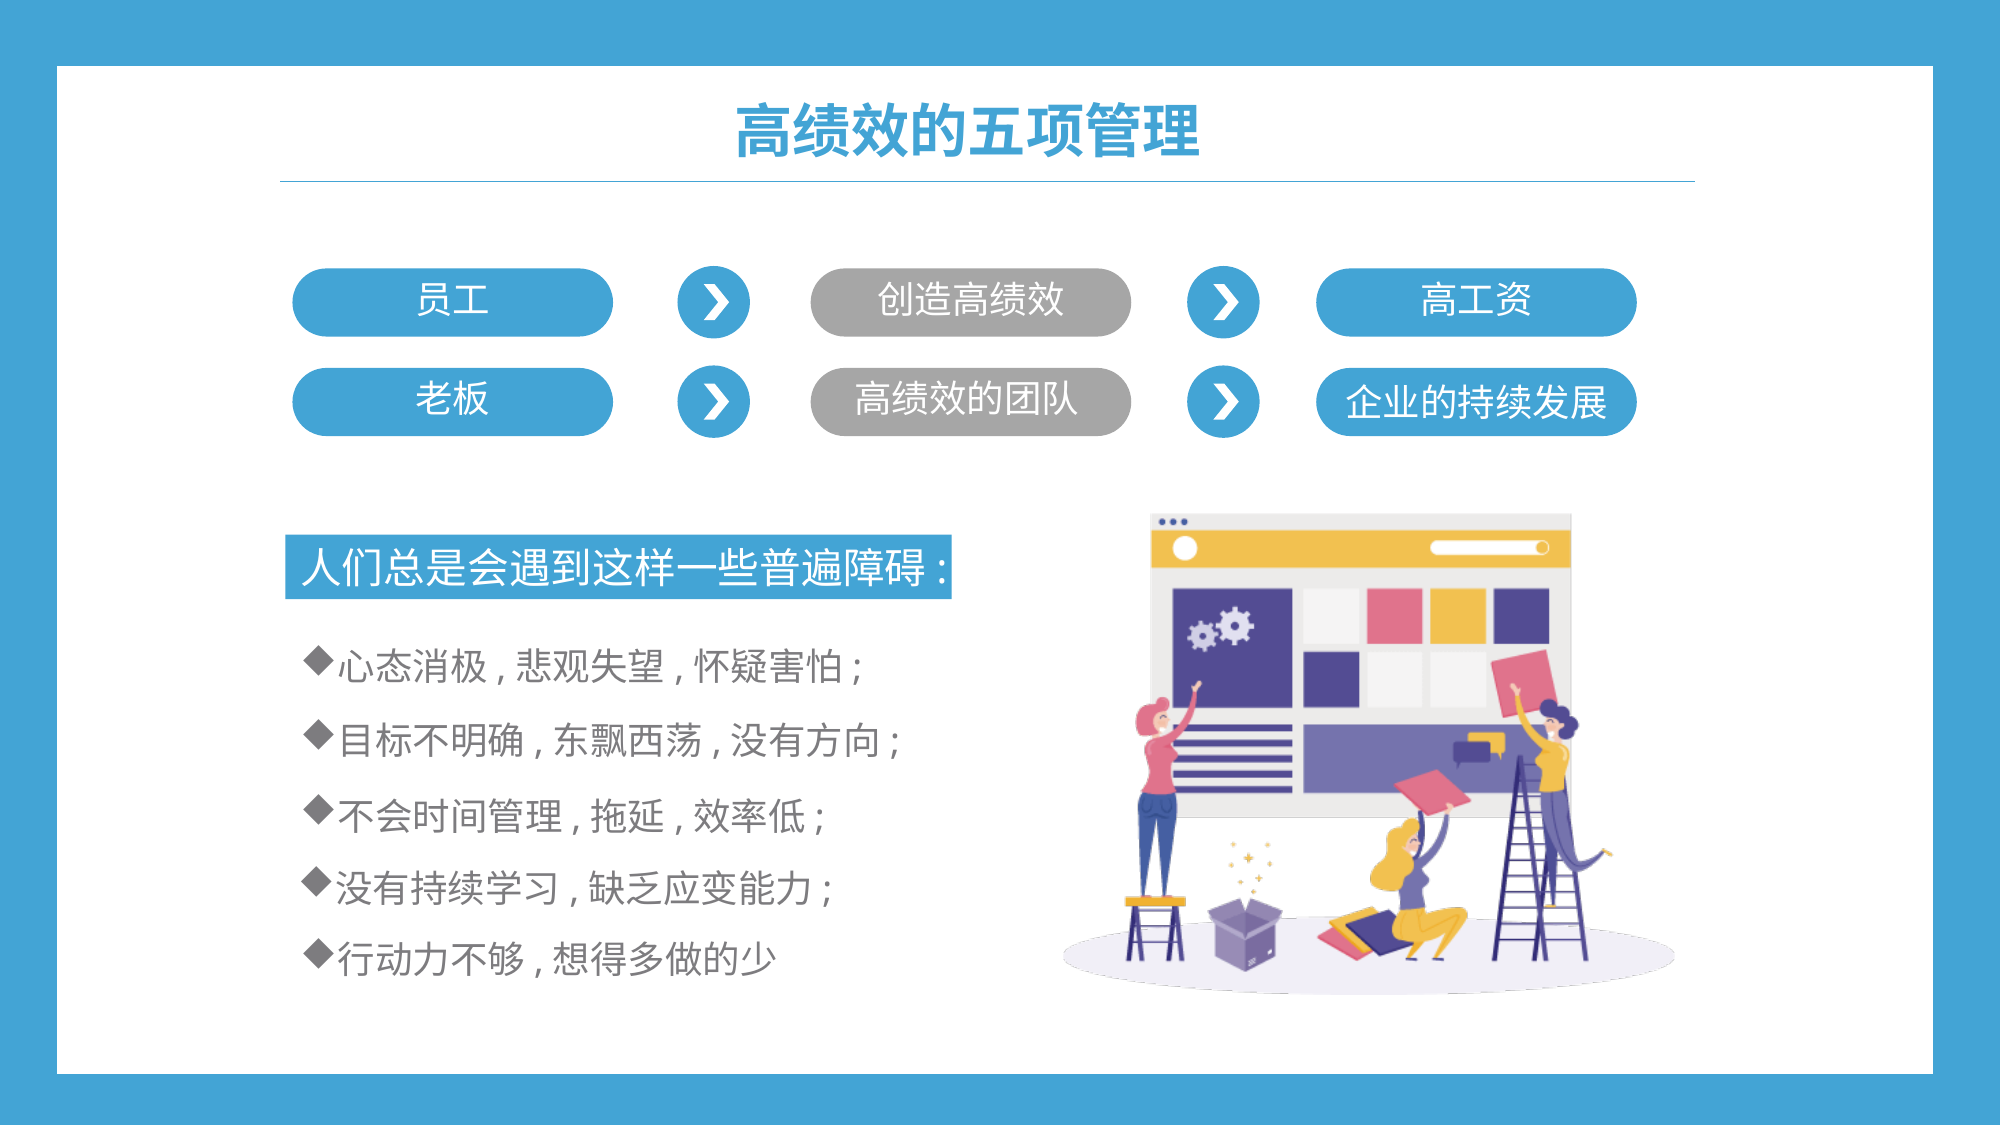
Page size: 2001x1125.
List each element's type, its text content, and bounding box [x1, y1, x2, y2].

text_box 高绩效的五项管理 [719, 86, 1239, 172]
text_box 目标不明确,东飘西荡,没有方向; [285, 687, 939, 770]
text_box 人们总是会遇到这样一些普遍障碍: [285, 534, 952, 600]
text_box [292, 367, 614, 437]
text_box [1187, 265, 1260, 339]
text_box 行动力不够,想得多做的少 [285, 906, 867, 989]
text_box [1187, 365, 1260, 438]
text_box 不会时间管理,拖延,效率低; [285, 762, 867, 834]
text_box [1316, 367, 1637, 437]
text_box 没有持续学习,缺乏应变能力; [283, 834, 937, 917]
picture [1063, 513, 1675, 995]
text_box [292, 268, 614, 337]
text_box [677, 365, 750, 438]
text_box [1316, 268, 1637, 337]
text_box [810, 268, 1132, 337]
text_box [810, 367, 1132, 437]
text_box 心态消极,悲观失望,怀疑害怕; [285, 612, 867, 687]
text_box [677, 265, 750, 339]
